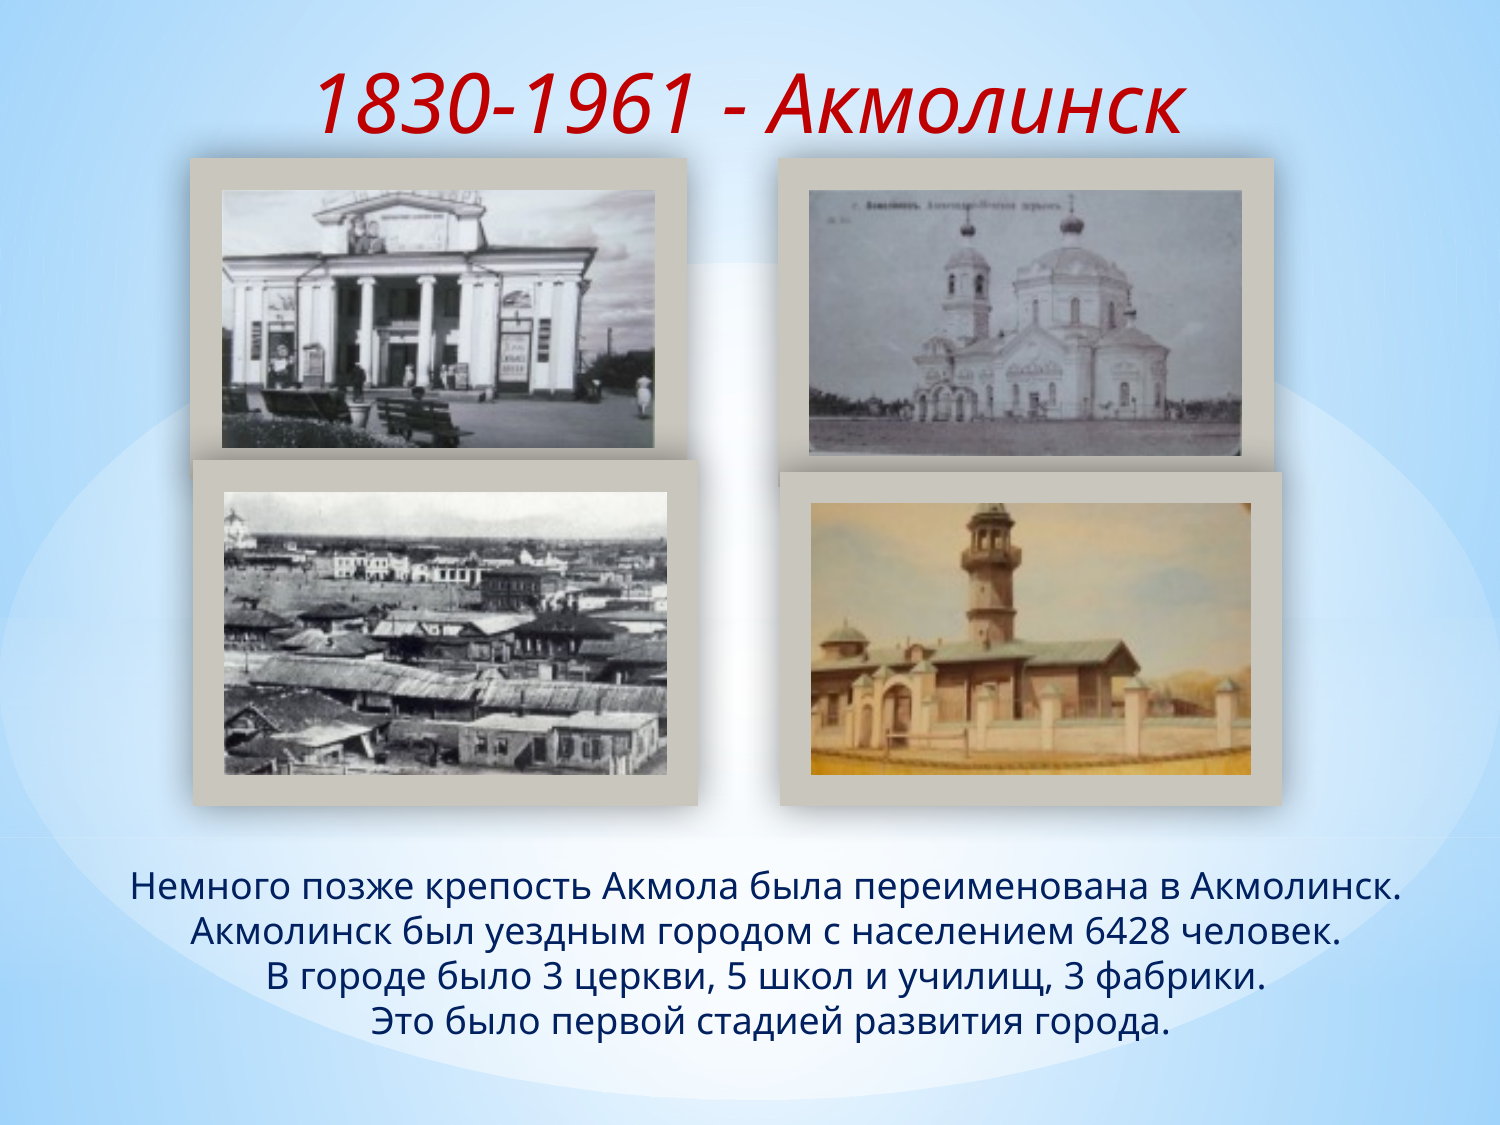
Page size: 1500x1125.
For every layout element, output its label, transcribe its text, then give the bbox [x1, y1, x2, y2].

picture [810, 503, 1252, 776]
picture [223, 491, 668, 776]
text_box 1830-1961 - Акмолинск [293, 42, 1200, 158]
text_box Немного позже крепость Акмола была переименована в Акмолинск. Акмолинск был уездным городом с населением 6428 человек. В городе было 3 церкви, 5 школ и училищ, 3 фабрики. Это было первой стадией развития города. [114, 854, 1428, 1050]
picture [221, 189, 656, 448]
picture [808, 189, 1243, 457]
